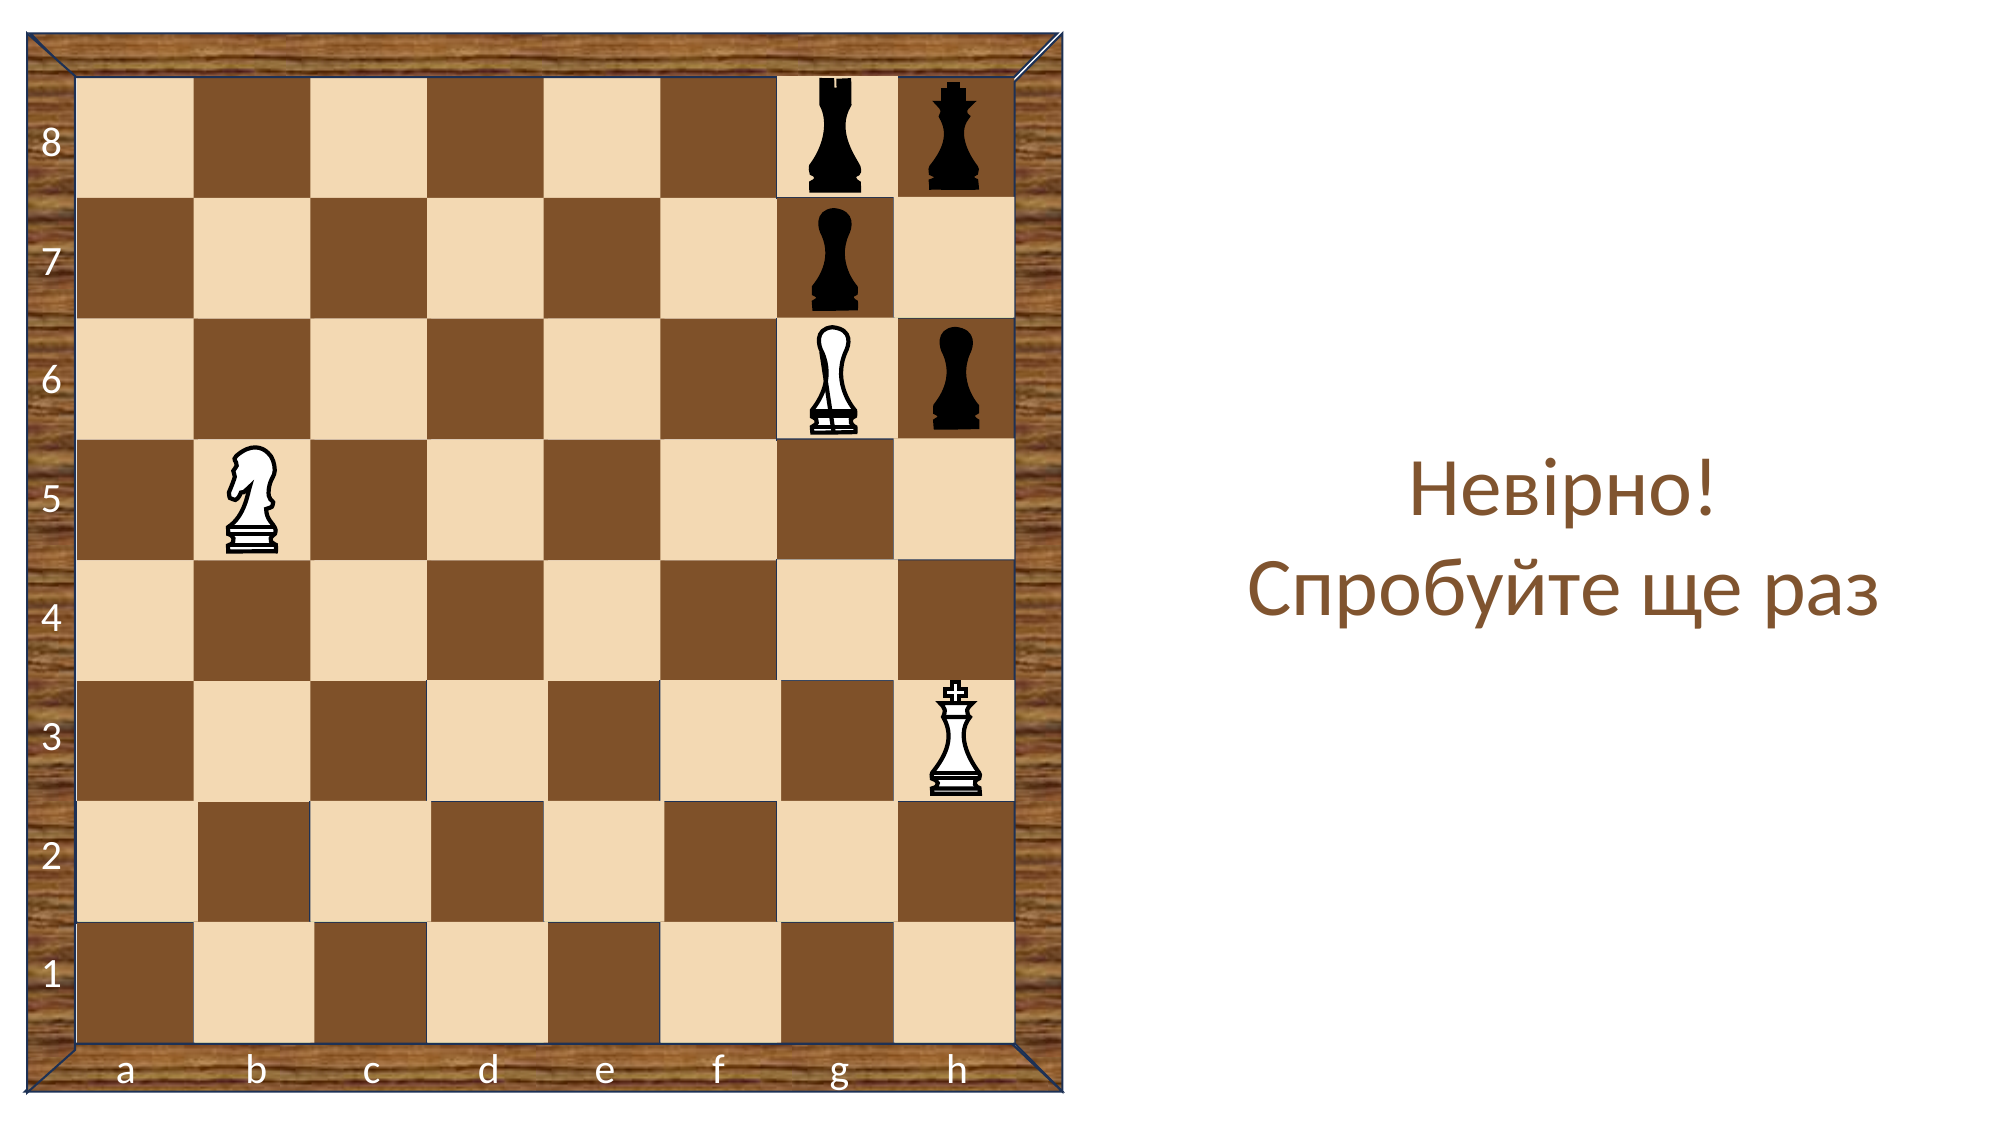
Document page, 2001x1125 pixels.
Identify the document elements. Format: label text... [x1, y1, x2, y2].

text_box [426, 318, 543, 439]
text_box f [697, 1034, 745, 1100]
text_box 3 [25, 701, 73, 767]
text_box [426, 921, 549, 1044]
text_box [745, 1042, 814, 1093]
text_box [193, 79, 309, 197]
text_box [76, 800, 199, 923]
text_box [549, 680, 659, 800]
text_box 4 [25, 582, 73, 648]
text_box [659, 921, 782, 1044]
text_box [193, 197, 309, 318]
text_box [659, 79, 776, 197]
text_box [193, 318, 309, 439]
text_box [782, 681, 893, 800]
text_box [309, 680, 426, 800]
text_box d [463, 1034, 511, 1100]
text_box [77, 79, 193, 197]
text_box [893, 921, 1015, 1044]
text_box [511, 1042, 579, 1093]
text_box [543, 439, 659, 559]
text_box [893, 679, 1015, 802]
text_box [309, 439, 426, 559]
text_box [426, 559, 543, 679]
text_box e [579, 1034, 627, 1100]
text_box 5 [25, 463, 73, 529]
text_box [776, 317, 899, 439]
text_box [309, 800, 432, 923]
text_box [899, 79, 1014, 196]
text_box g [814, 1034, 862, 1100]
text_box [811, 327, 856, 433]
text_box [543, 800, 666, 923]
text_box [627, 1042, 697, 1093]
text_box [426, 679, 549, 802]
text_box [77, 680, 193, 800]
text_box a [100, 1034, 148, 1100]
text_box [543, 197, 659, 318]
text_box [659, 197, 776, 318]
text_box [659, 318, 776, 439]
text_box [776, 439, 893, 558]
text_box [77, 559, 193, 680]
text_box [931, 84, 976, 187]
text_box Невірно! Спробуйте ще раз [1214, 425, 1914, 640]
text_box [776, 75, 899, 198]
text_box [309, 559, 426, 680]
text_box [543, 559, 659, 680]
text_box [26, 31, 77, 1096]
text_box 1 [25, 938, 73, 1004]
text_box [30, 1042, 100, 1093]
text_box [543, 318, 659, 439]
text_box [659, 679, 782, 802]
text_box [77, 318, 193, 439]
text_box [776, 800, 899, 923]
text_box [77, 197, 193, 318]
text_box 2 [25, 820, 73, 885]
text_box [316, 923, 426, 1042]
text_box [29, 32, 1060, 79]
text_box [309, 197, 426, 318]
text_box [931, 682, 980, 794]
text_box [782, 923, 893, 1042]
text_box h [931, 1034, 979, 1100]
text_box [899, 319, 1013, 437]
text_box b [230, 1034, 278, 1100]
text_box [395, 1042, 463, 1093]
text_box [227, 447, 277, 552]
text_box 8 [25, 107, 73, 172]
text_box [543, 79, 659, 197]
text_box [810, 80, 860, 191]
text_box [193, 559, 309, 680]
text_box [77, 439, 193, 559]
text_box [193, 921, 316, 1044]
text_box [666, 802, 776, 921]
text_box [148, 1042, 230, 1093]
text_box [278, 1042, 348, 1093]
text_box [899, 560, 1013, 679]
text_box [776, 558, 899, 681]
text_box [776, 198, 893, 317]
text_box [549, 923, 659, 1042]
text_box [893, 196, 1015, 319]
text_box 6 [25, 344, 73, 410]
text_box [193, 680, 309, 801]
text_box c [348, 1034, 395, 1100]
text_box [936, 329, 977, 427]
text_box [979, 1044, 1065, 1093]
text_box [899, 802, 1013, 921]
text_box 7 [25, 226, 73, 291]
text_box [893, 437, 1015, 560]
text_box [814, 211, 855, 308]
text_box [426, 197, 543, 318]
text_box [199, 801, 309, 921]
text_box [77, 923, 193, 1042]
text_box [426, 79, 543, 197]
text_box [193, 439, 309, 559]
text_box [1013, 30, 1064, 1090]
text_box [426, 439, 543, 559]
text_box [309, 318, 426, 439]
text_box [659, 439, 776, 559]
text_box [862, 1042, 931, 1093]
text_box [309, 79, 426, 197]
text_box [659, 559, 776, 679]
text_box [432, 802, 543, 921]
